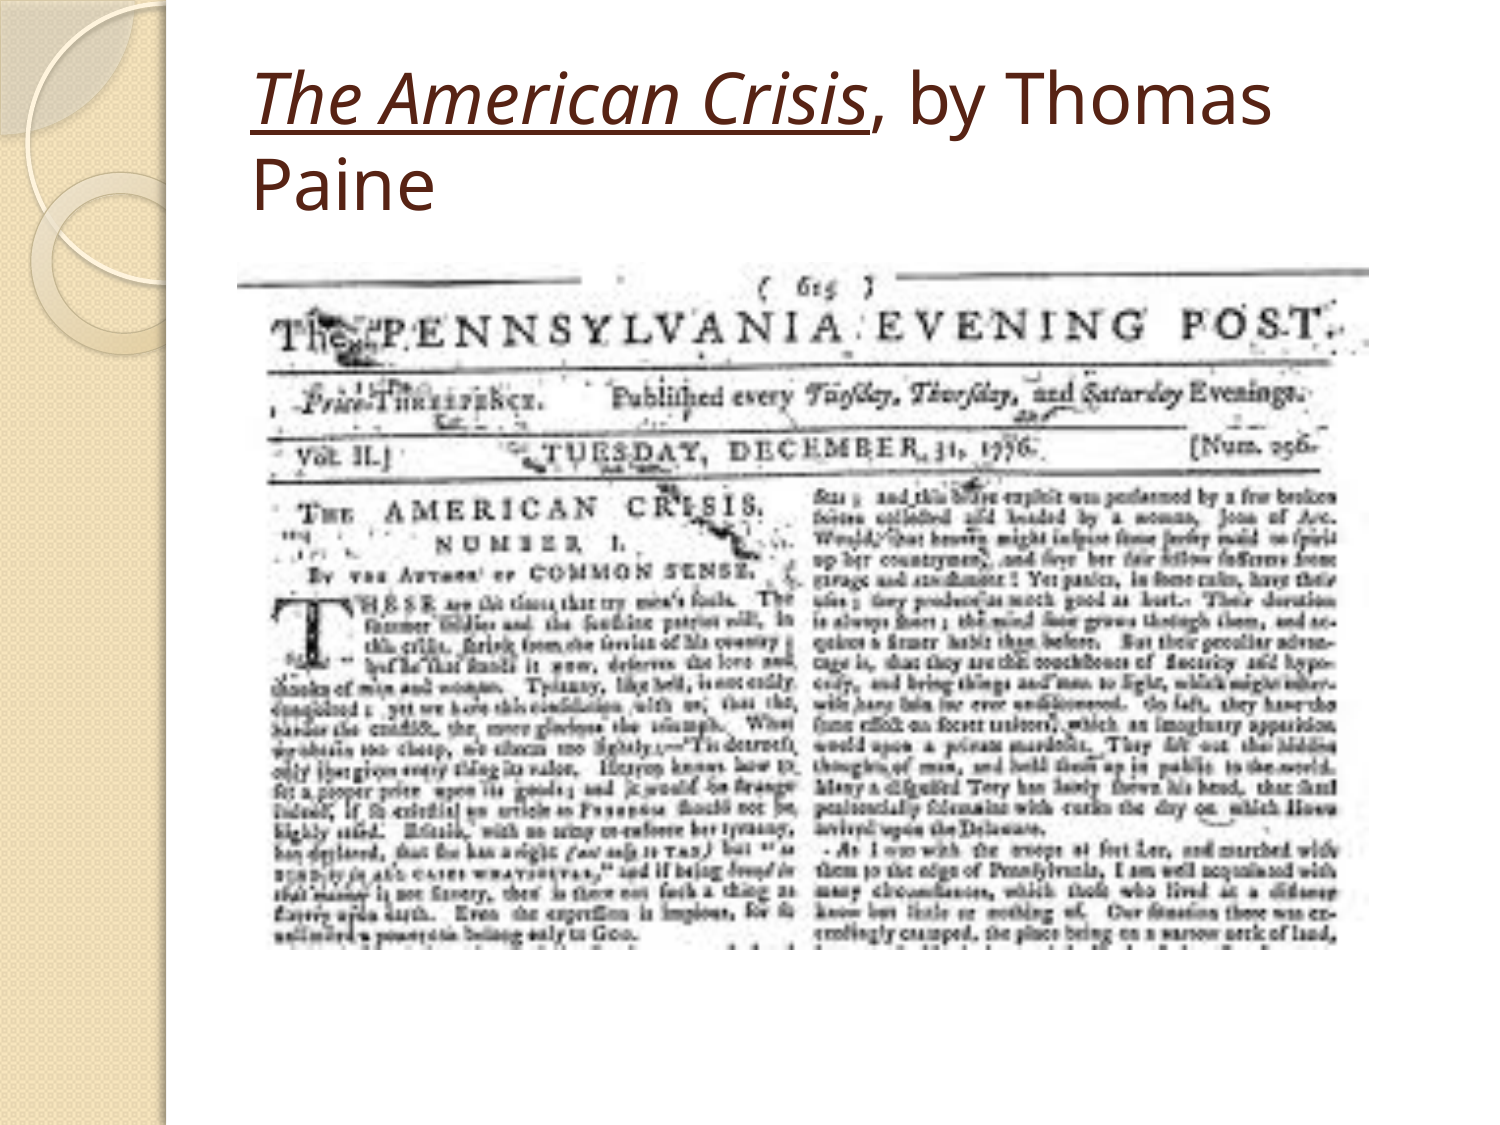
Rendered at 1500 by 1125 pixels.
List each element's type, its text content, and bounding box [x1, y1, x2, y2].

title The American Crisis, by Thomas Paine [235, 45, 1466, 233]
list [237, 262, 1370, 951]
